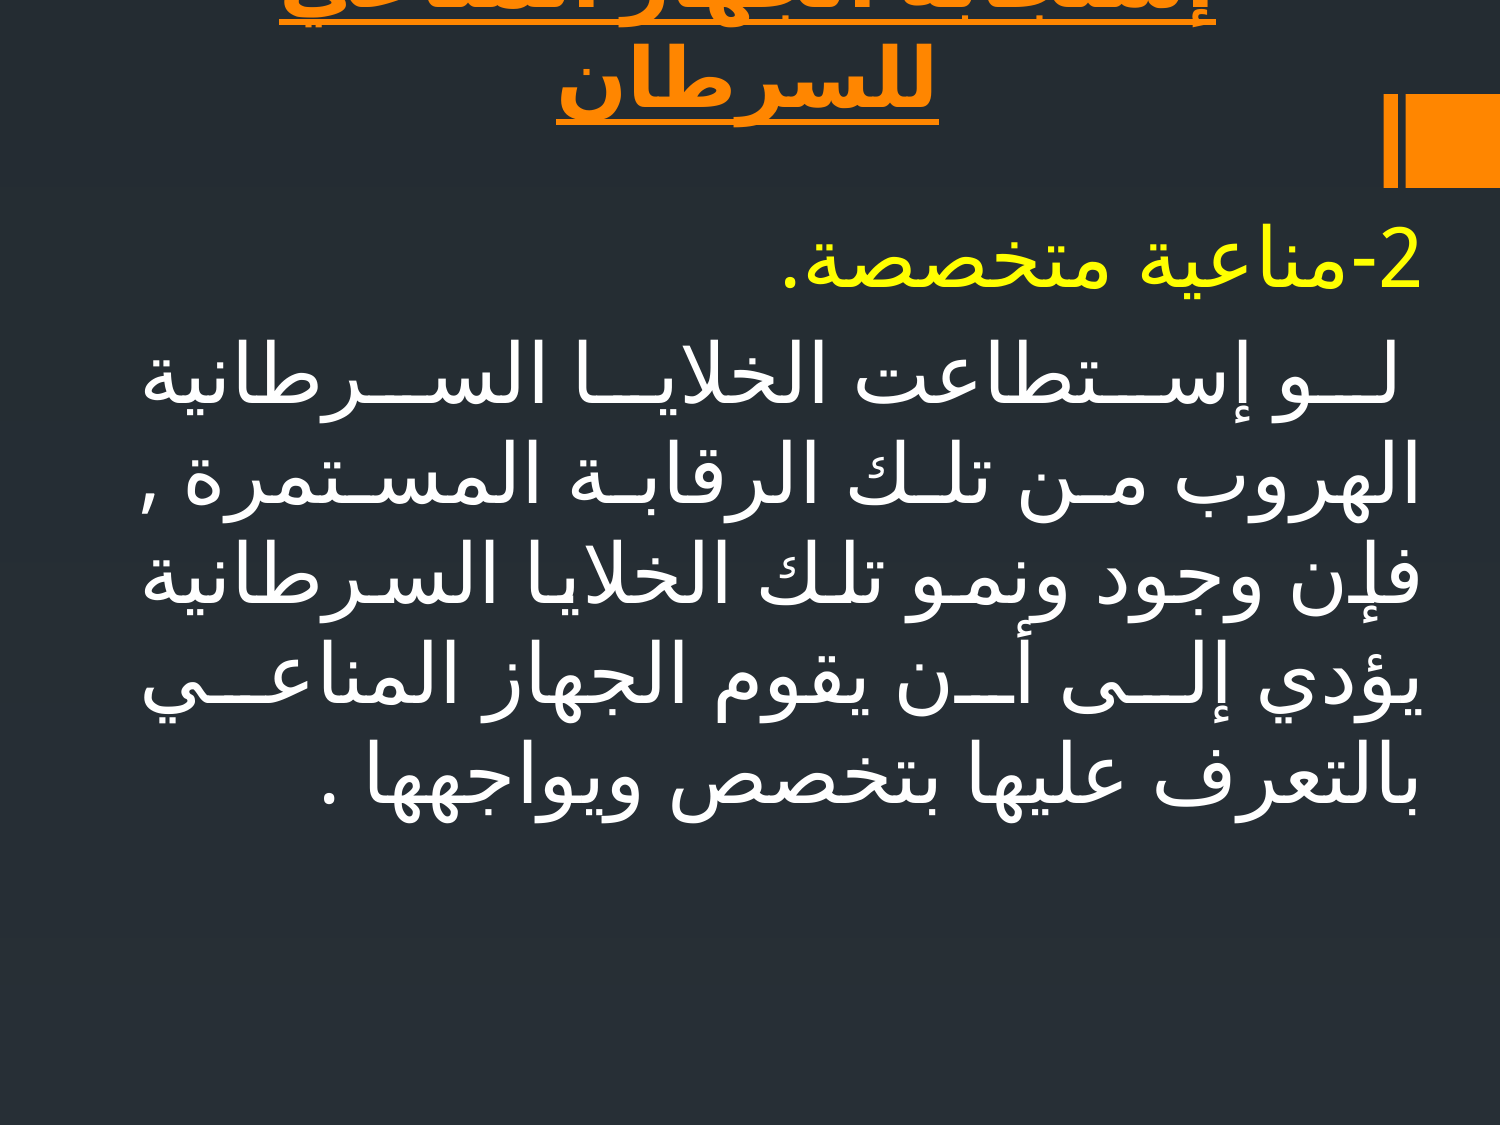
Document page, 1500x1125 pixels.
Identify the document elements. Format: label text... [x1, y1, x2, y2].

list 2-مناعية متخصصة. لو إستطاعت الخلايا السرطانية الهروب من تلك الرقابة المستمرة , فإن وجود ونمو تلك الخلايا السرطانية يؤدي إلى أن يقوم الجهاز المناعي بالتعرف عليها بتخصص ويواجهها . [123, 196, 1447, 953]
title إستجابة الجهاز المناعي للسرطان [147, 42, 1348, 233]
